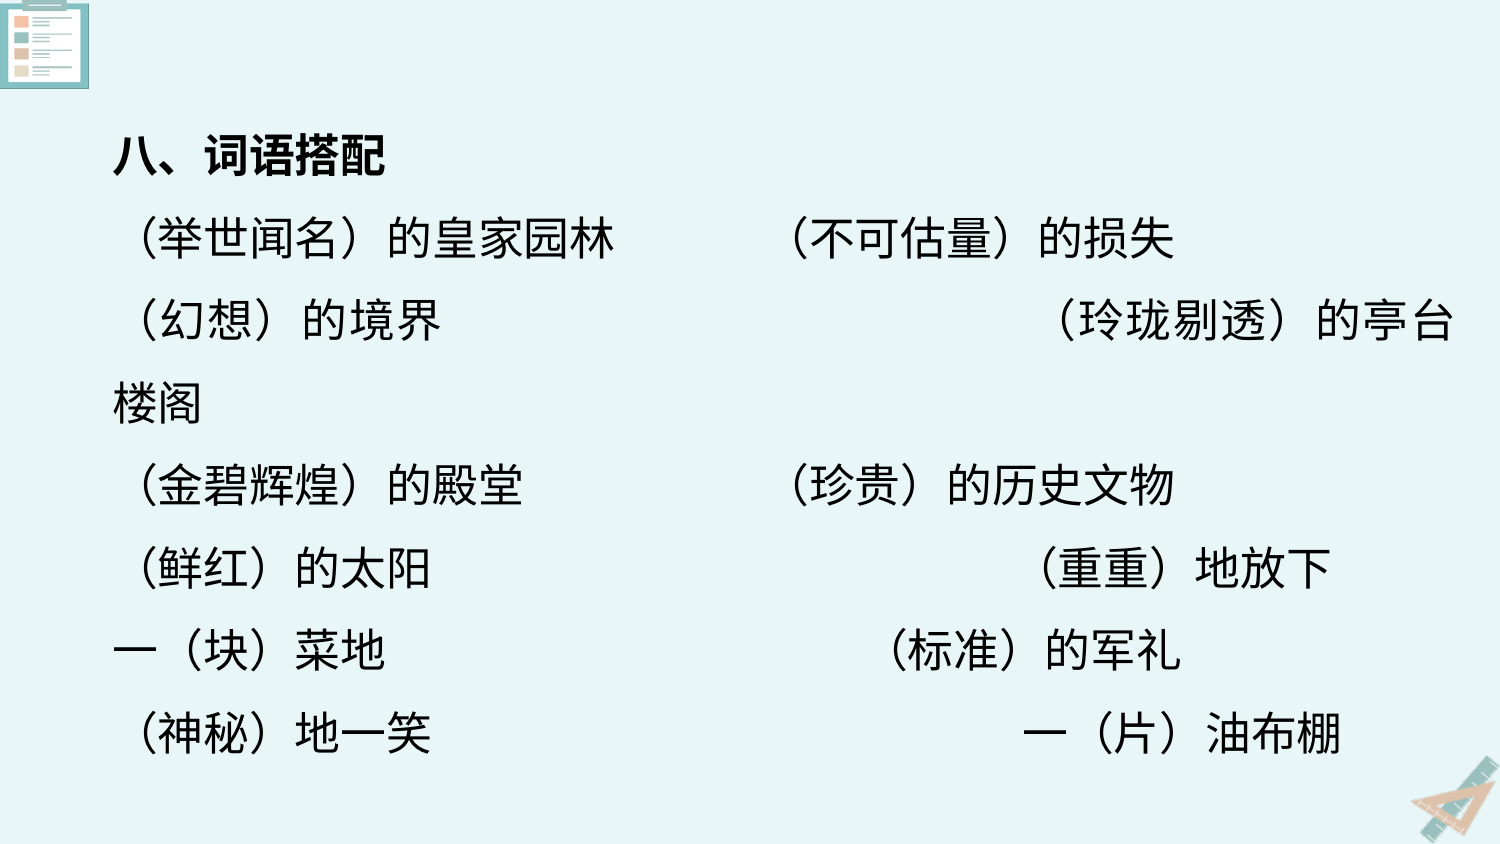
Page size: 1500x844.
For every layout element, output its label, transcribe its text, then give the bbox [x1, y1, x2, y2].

text_box 八、词语搭配 （举世闻名）的皇家园林 （不可估量）的损失 （幻想）的境界 （玲珑剔透）的亭台楼阁 （金碧辉煌）的殿堂 （珍贵）的历史文物 （鲜红）的太阳 （重重）地放下 一（块）菜地 （标准）的军礼 （神秘）地一笑 一（片）油布棚 [97, 92, 1471, 767]
picture [1411, 755, 1500, 844]
picture [0, 0, 89, 89]
